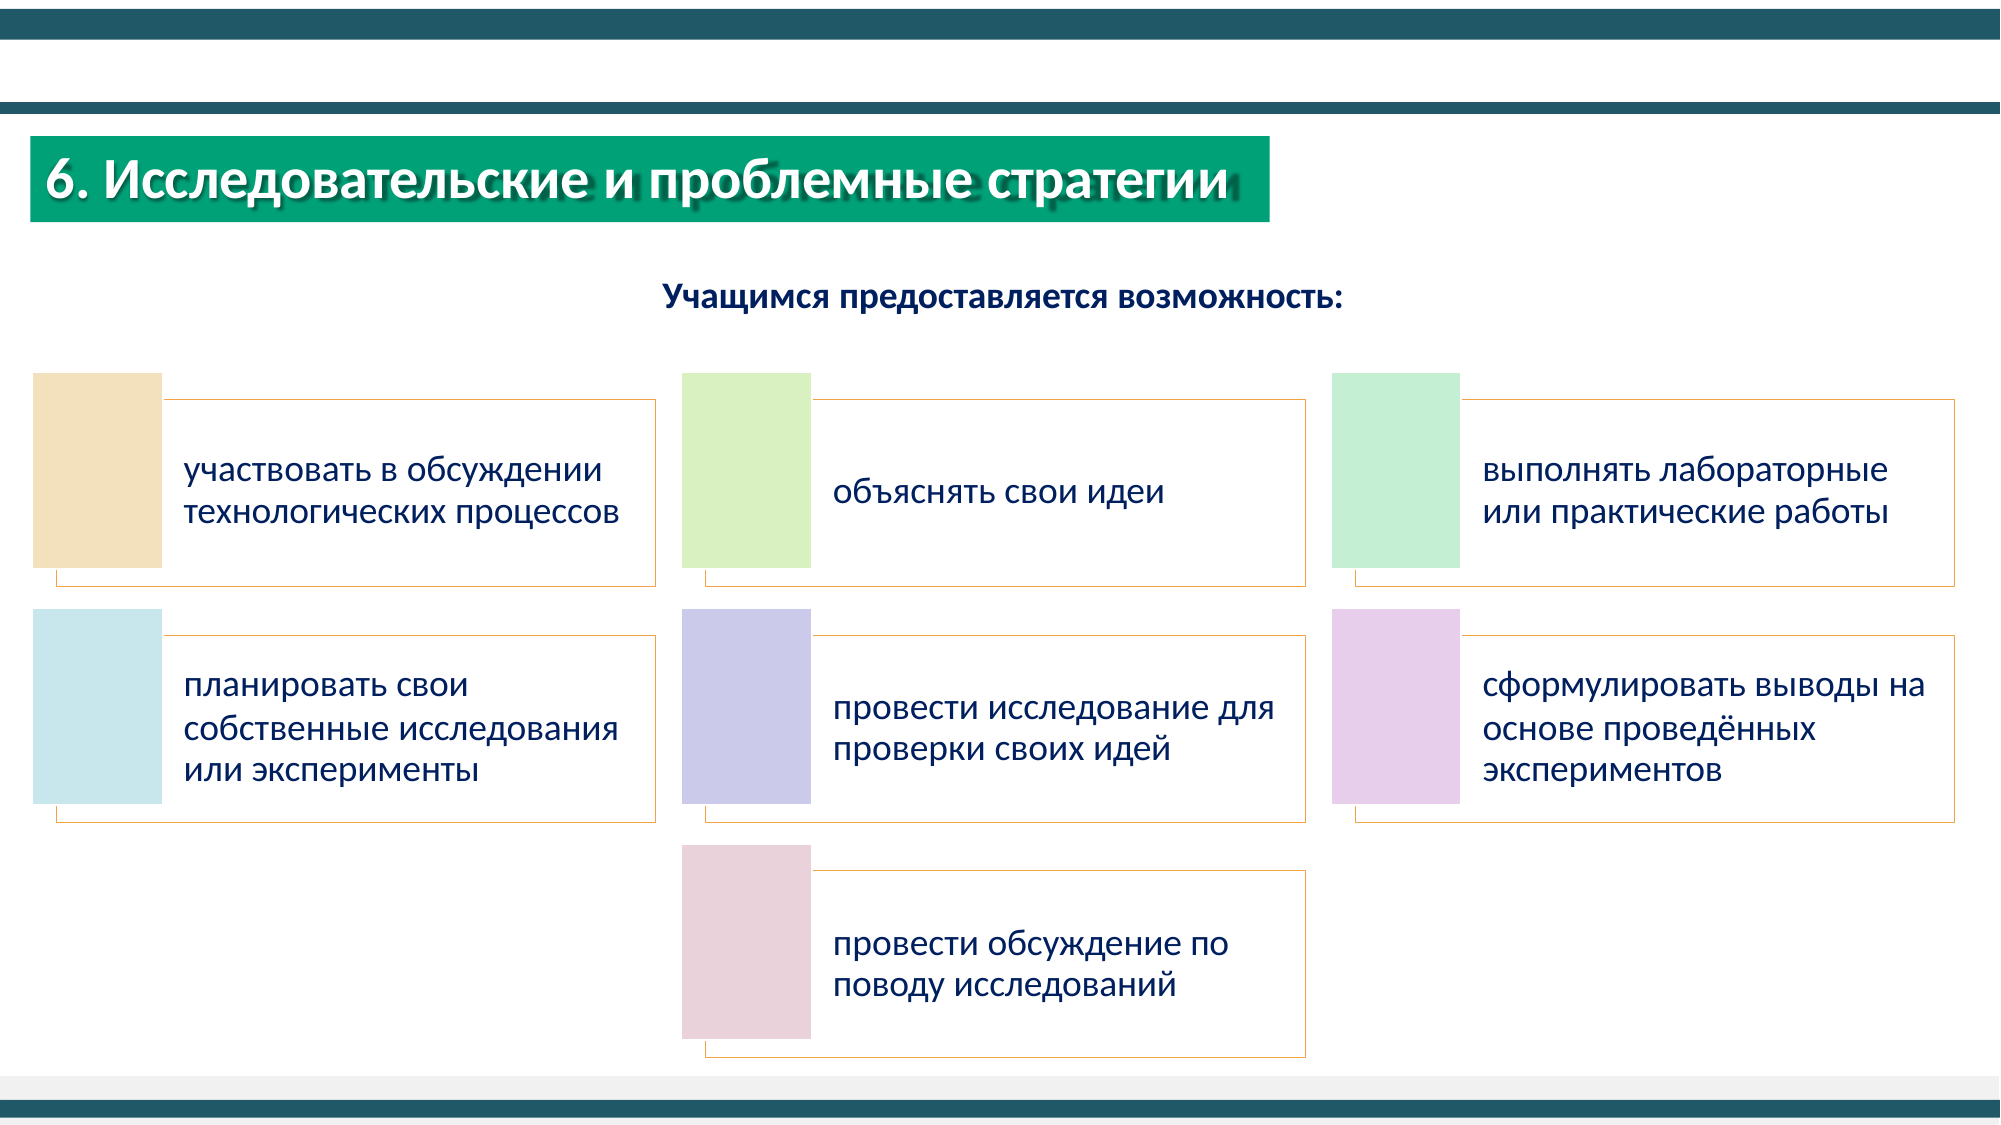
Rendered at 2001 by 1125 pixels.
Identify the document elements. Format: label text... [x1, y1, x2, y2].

text_box выполнять лабораторные или практические работы [1480, 443, 1896, 532]
text_box [1355, 399, 1955, 587]
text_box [31, 371, 163, 570]
text_box [56, 399, 656, 587]
text_box [1355, 635, 1955, 823]
text_box Учащимся предоставляется возможность: [660, 268, 1352, 316]
text_box [705, 635, 1306, 823]
text_box участвовать в обсуждении технологических процессов [181, 443, 628, 532]
text_box провести исследование для проверки своих идей [830, 679, 1281, 769]
text_box [705, 870, 1306, 1058]
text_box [0, 101, 2000, 257]
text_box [31, 607, 163, 805]
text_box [1330, 371, 1462, 570]
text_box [680, 371, 813, 570]
text_box [705, 399, 1306, 587]
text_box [680, 843, 813, 1041]
text_box [56, 635, 656, 823]
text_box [1330, 607, 1462, 805]
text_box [680, 607, 813, 805]
text_box сформулировать выводы на основе проведённых экспериментов [1480, 658, 1932, 789]
text_box провести обсуждение по поводу исследований [830, 915, 1234, 1004]
text_box объяснять свои идеи [830, 464, 1170, 512]
text_box планировать свои собственные исследования или эксперименты [181, 658, 625, 789]
